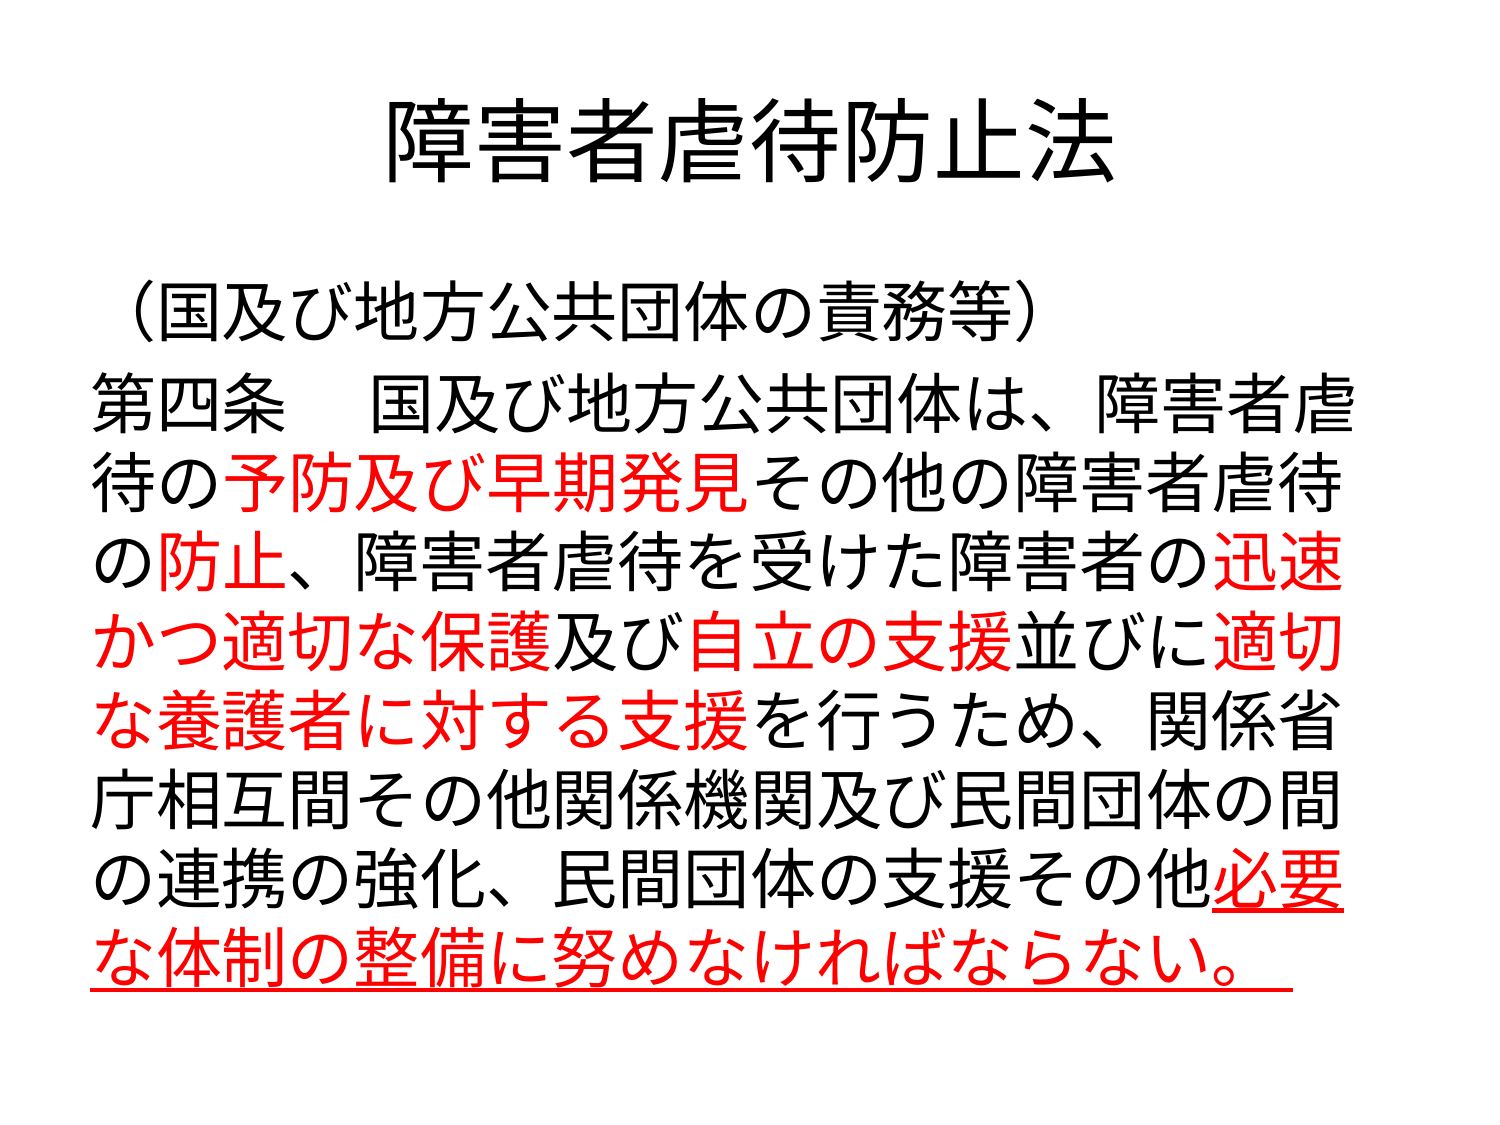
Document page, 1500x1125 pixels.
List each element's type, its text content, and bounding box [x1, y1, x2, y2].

list （国及び地方公共団体の責務等） 第四条 国及び地方公共団体は、障害者虐待の予防及び早期発見その他の障害者虐待の防止、障害者虐待を受けた障害者の迅速かつ適切な保護及び自立の支援並びに適切な養護者に対する支援を行うため、関係省庁相互間その他関係機関及び民間団体の間の連携の強化、民間団体の支援その他必要な体制の整備に努めなければならない。 [75, 262, 1425, 1005]
title 障害者虐待防止法 [75, 45, 1425, 233]
